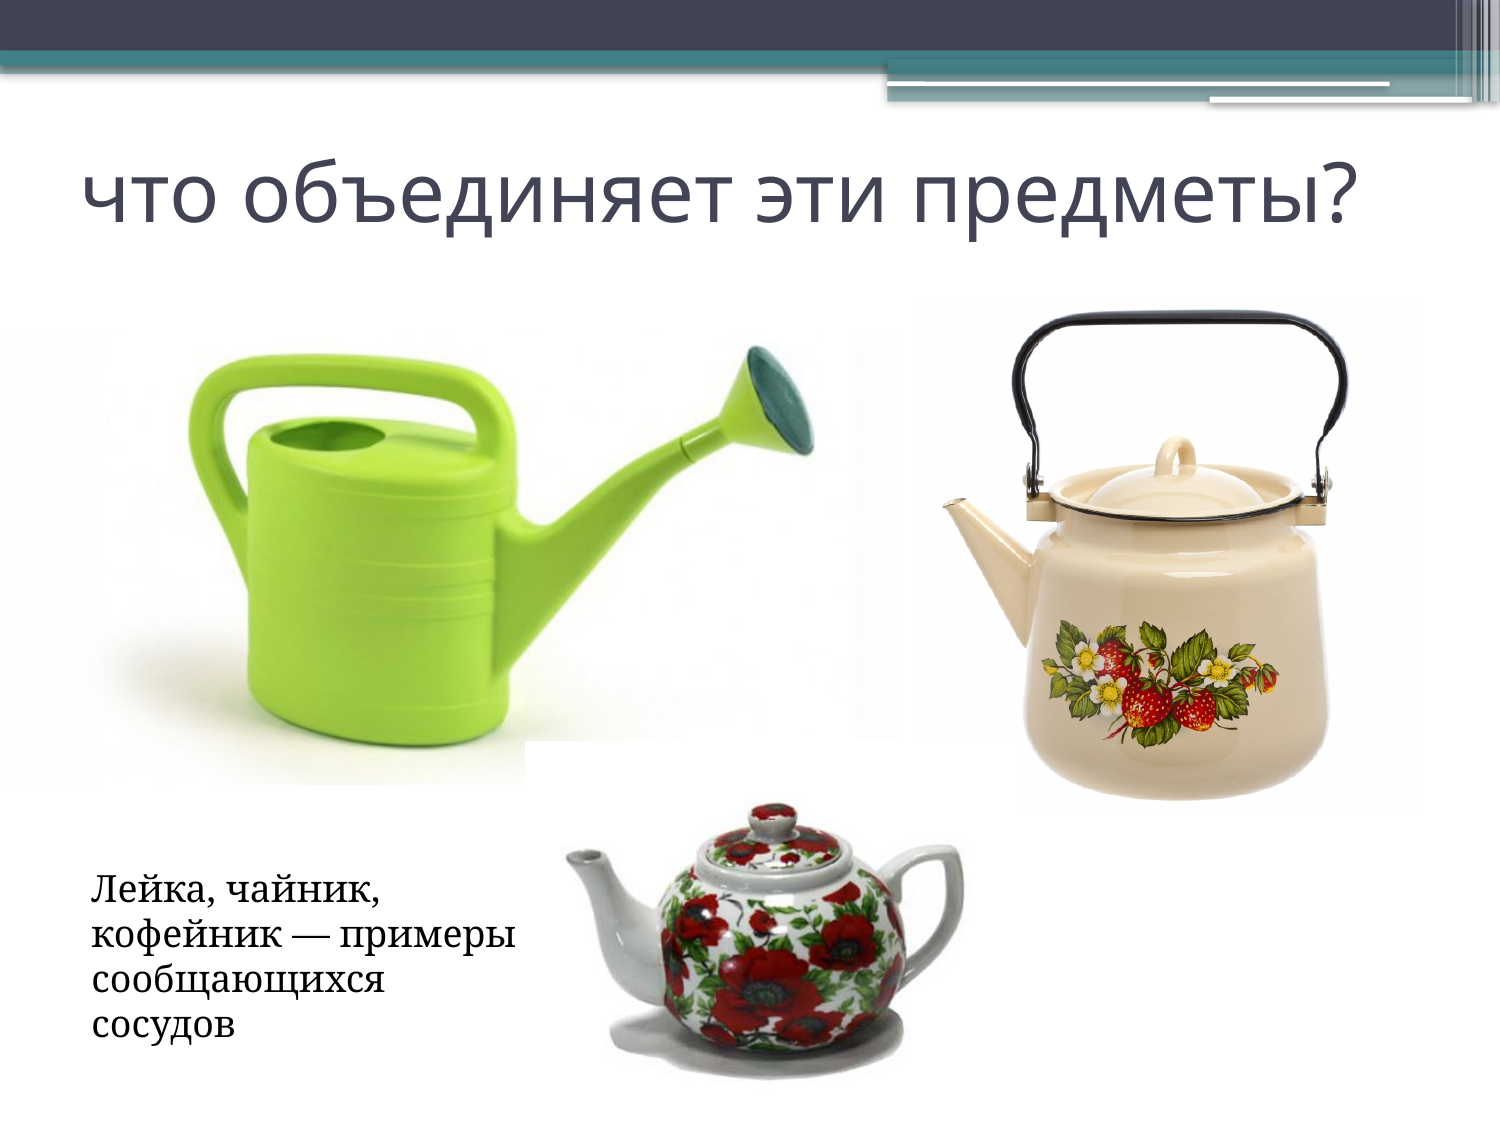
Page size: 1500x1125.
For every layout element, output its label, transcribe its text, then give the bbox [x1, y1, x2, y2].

text_box Лейка, чайник, кофейник — примеры сообщающихся сосудов [76, 857, 518, 1053]
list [2, 328, 898, 785]
title что объединяет эти предметы? [64, 101, 1415, 277]
picture [525, 302, 1424, 1125]
